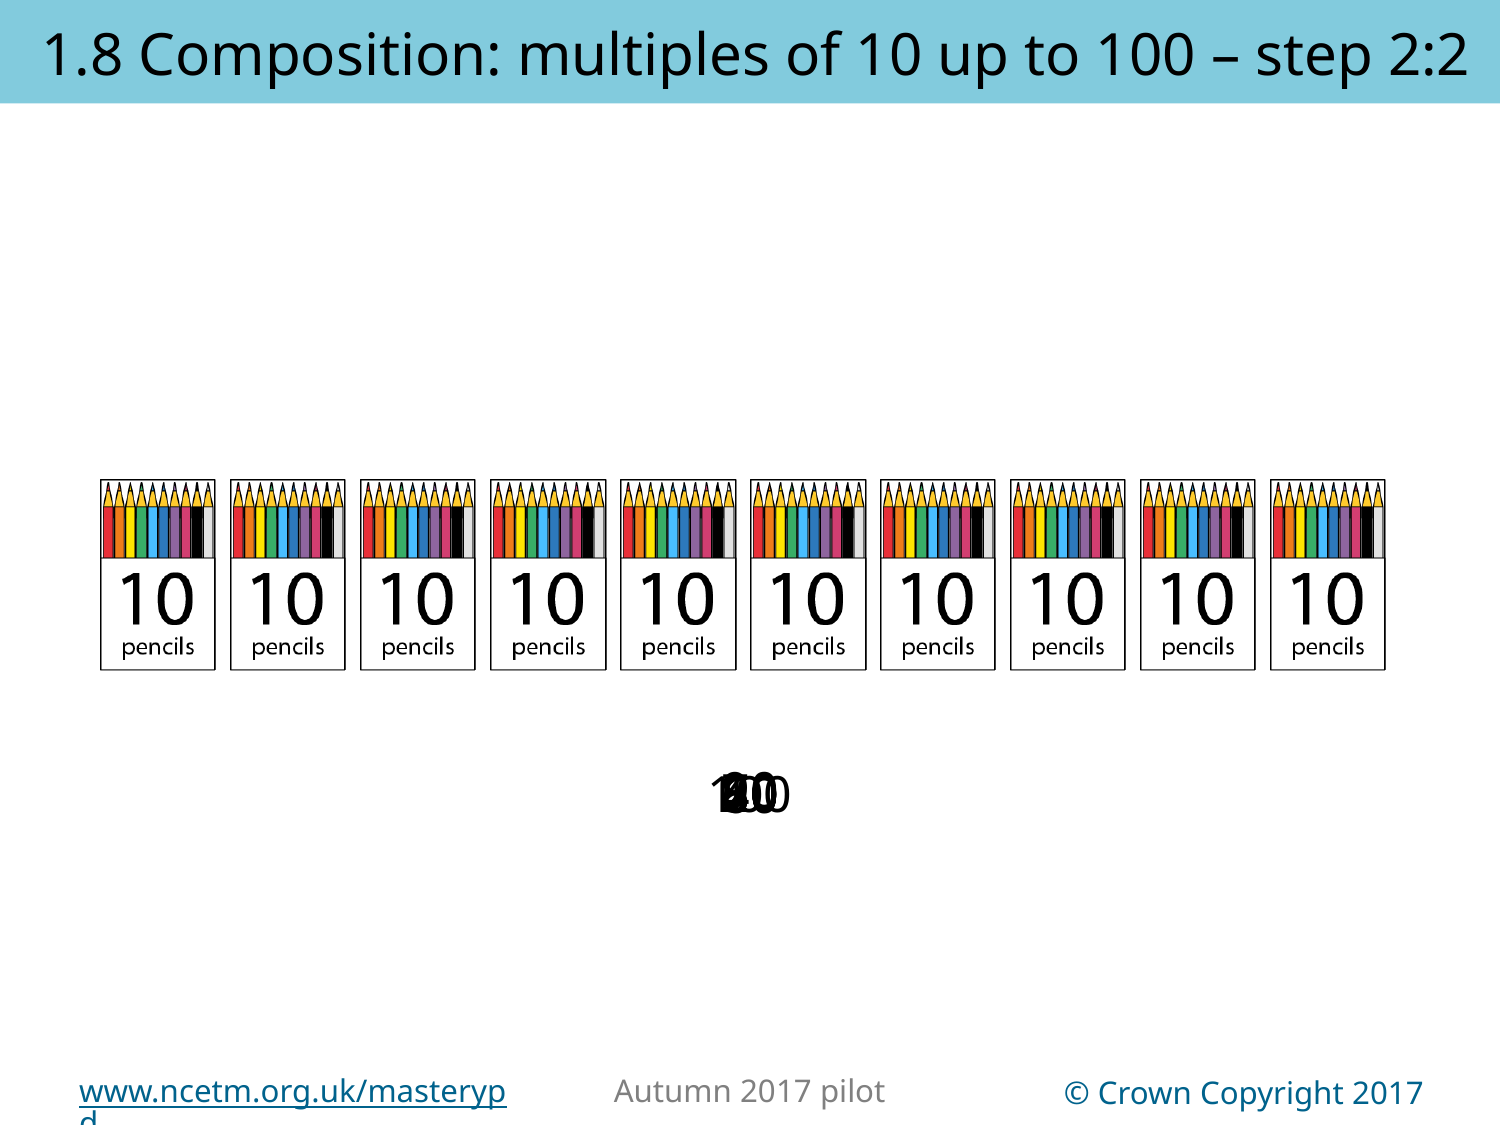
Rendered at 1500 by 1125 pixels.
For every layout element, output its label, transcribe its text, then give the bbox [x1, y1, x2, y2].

picture [229, 479, 357, 680]
picture [1269, 479, 1397, 680]
picture [750, 479, 877, 680]
picture [100, 479, 227, 680]
list 1.8 Composition: multiples of 10 up to 100 – step 2:2 [0, 0, 1500, 104]
picture [1140, 479, 1267, 680]
text_box 100 [643, 754, 857, 830]
picture [359, 479, 486, 680]
picture [620, 479, 747, 680]
picture [490, 479, 617, 680]
picture [880, 479, 1007, 680]
picture [1010, 479, 1137, 680]
